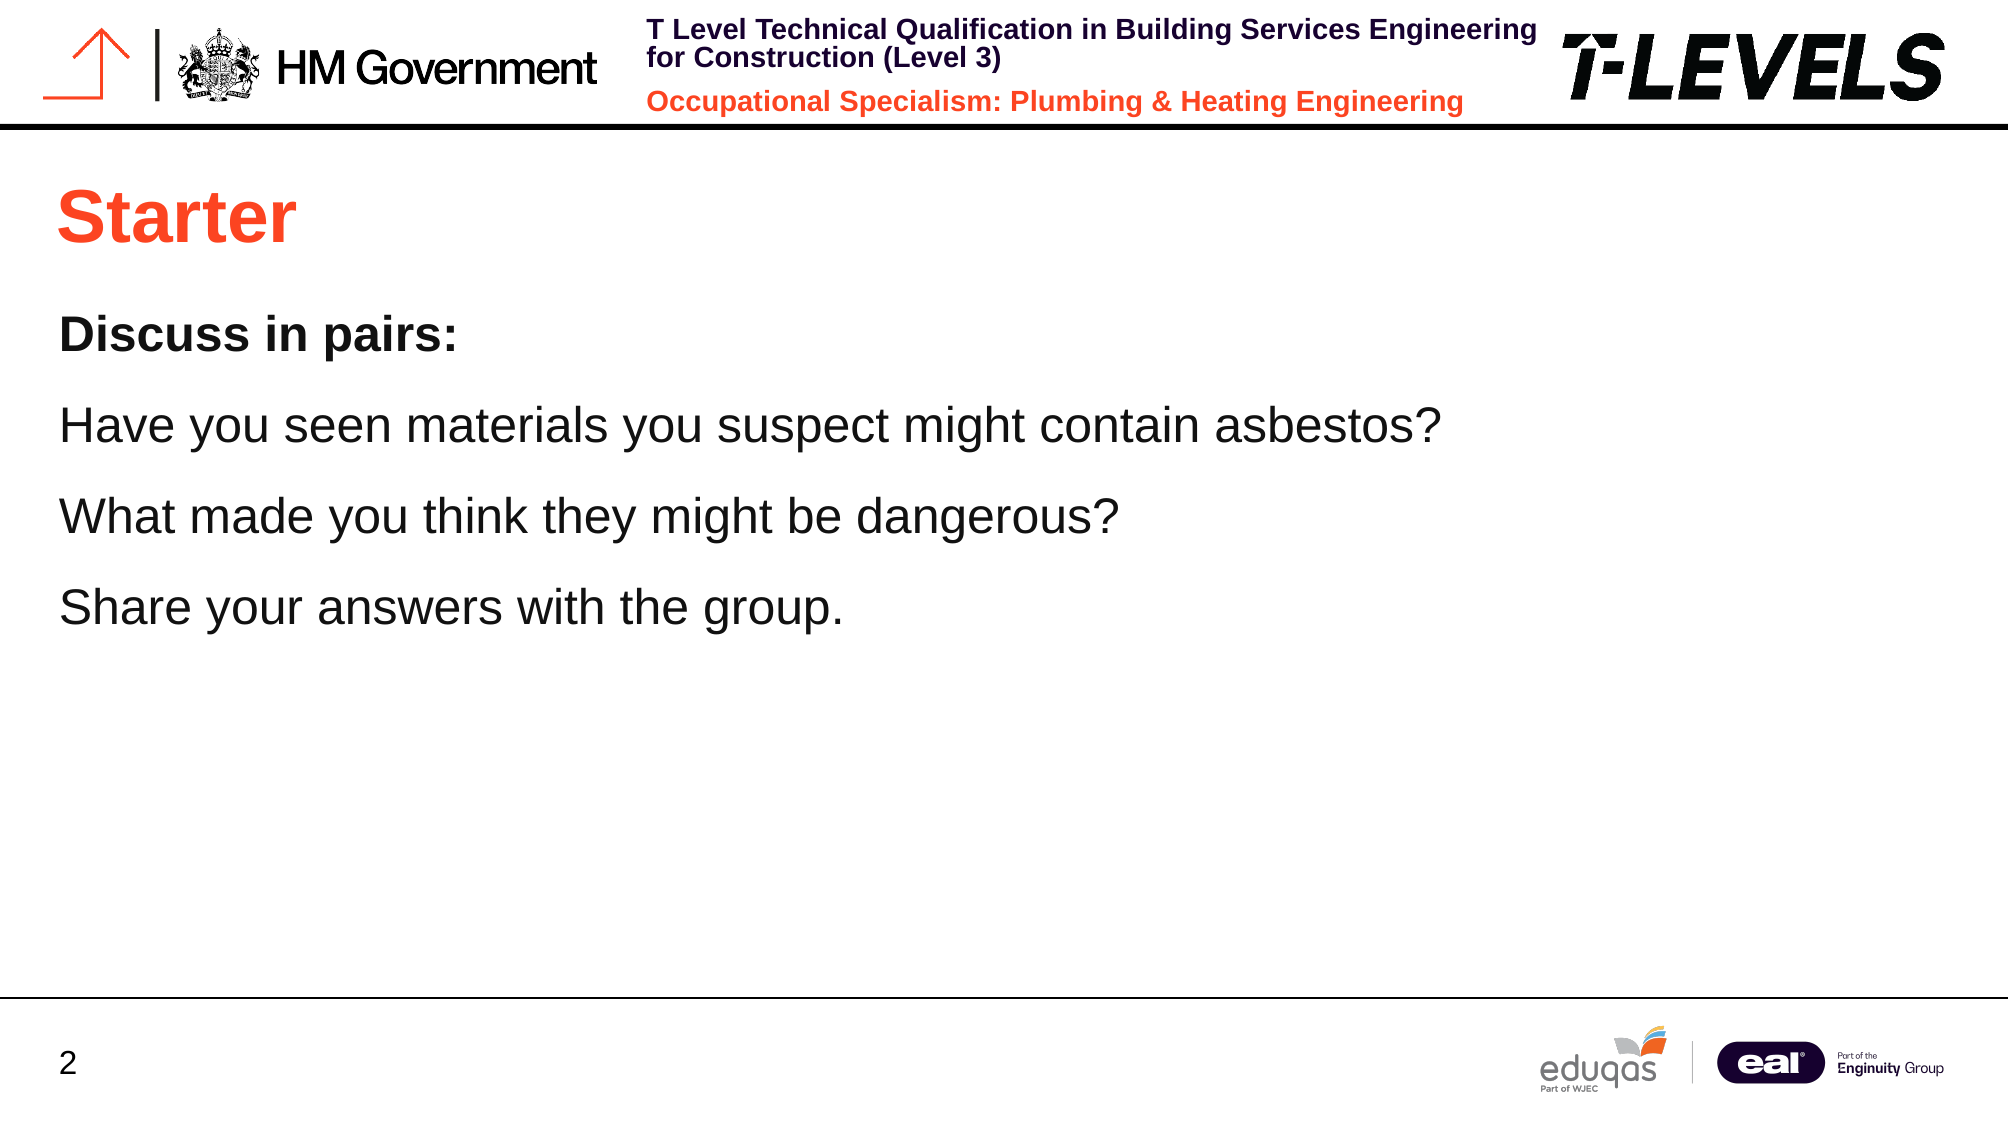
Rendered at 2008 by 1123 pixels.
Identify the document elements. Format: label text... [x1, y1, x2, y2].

picture [38, 27, 136, 100]
picture [1543, 25, 1964, 108]
picture [155, 28, 597, 102]
picture [1535, 1021, 1949, 1097]
list Discuss in pairs: Have you seen materials you suspect might contain asbestos? What made you think they might be dangerous? Share your answers with the group. [59, 295, 1595, 975]
title Starter [41, 111, 1949, 314]
